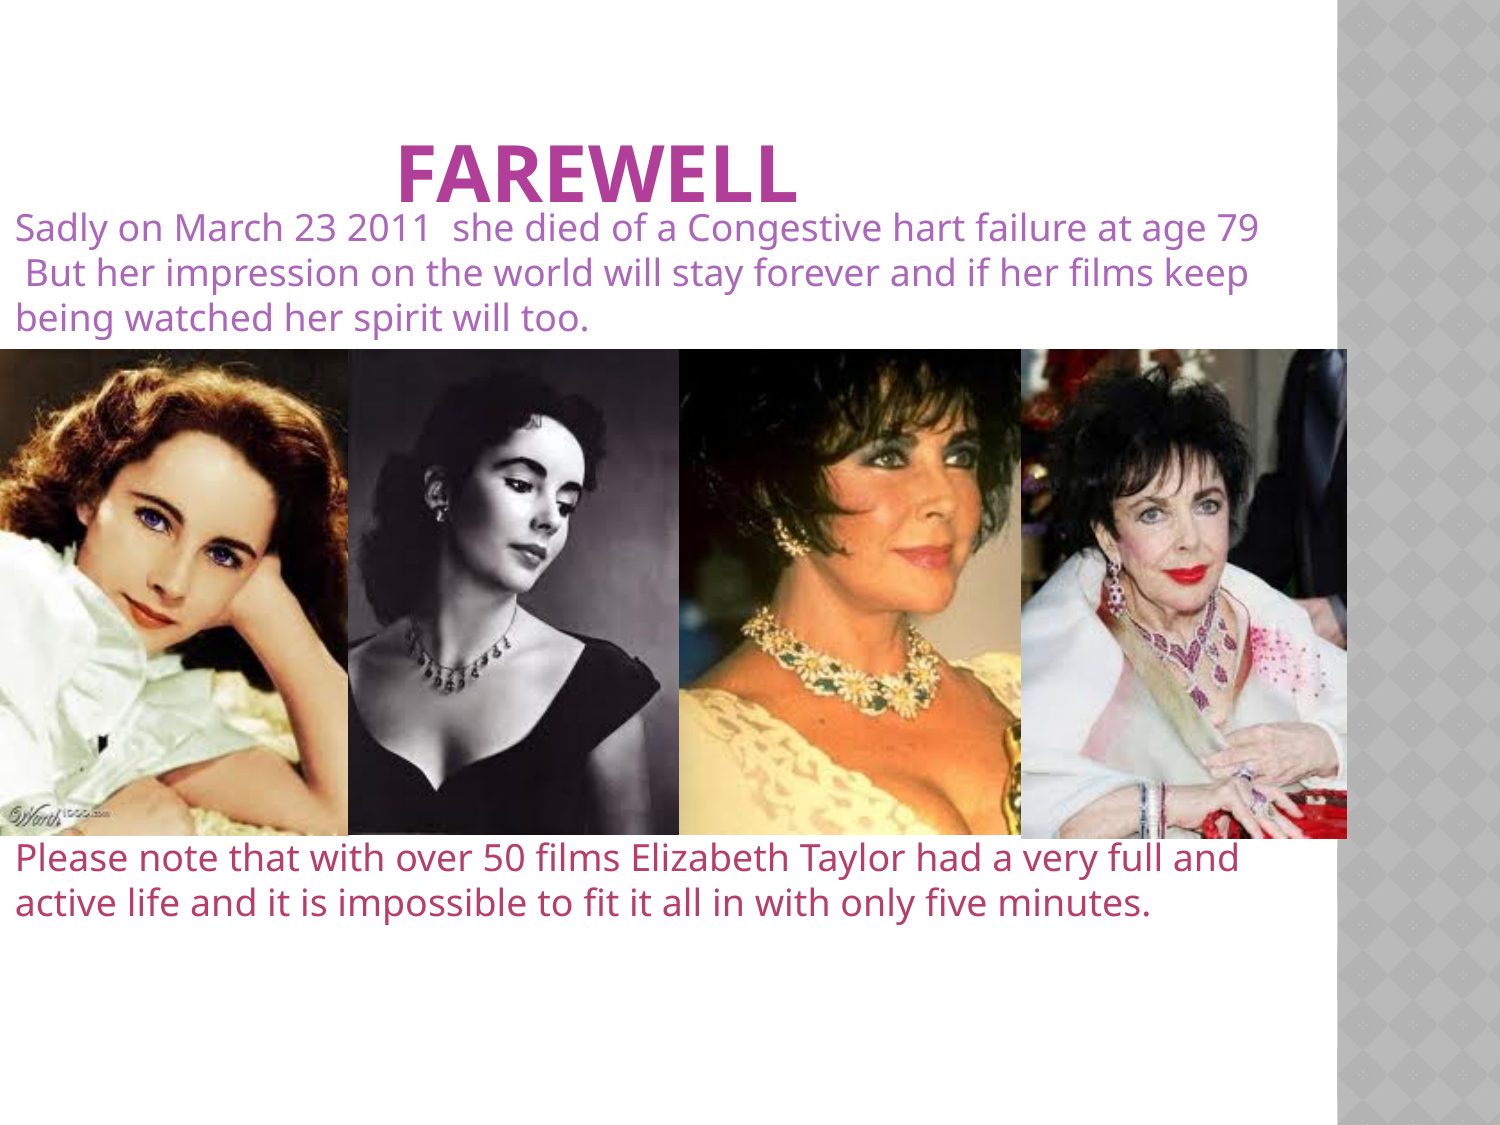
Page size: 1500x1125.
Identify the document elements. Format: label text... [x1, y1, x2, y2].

text_box Sadly on March 23 2011 she died of a Congestive hart failure at age 79 But her impression on the world will stay forever and if her films keep being watched her spirit will too. Please note that with over 50 films Elizabeth Taylor had a very full and active life and it is impossible to fit it all in with only five minutes. [0, 196, 1347, 348]
text_box Sadly on March 23 2011 she died of a Congestive hart failure at age 79 But her impression on the world will stay forever and if her films keep being watched her spirit will too. Please note that with over 50 films Elizabeth Taylor had a very full and active life and it is impossible to fit it all in with only five minutes. [0, 845, 1347, 931]
title Farewell [100, 30, 1289, 196]
picture [0, 349, 1348, 839]
